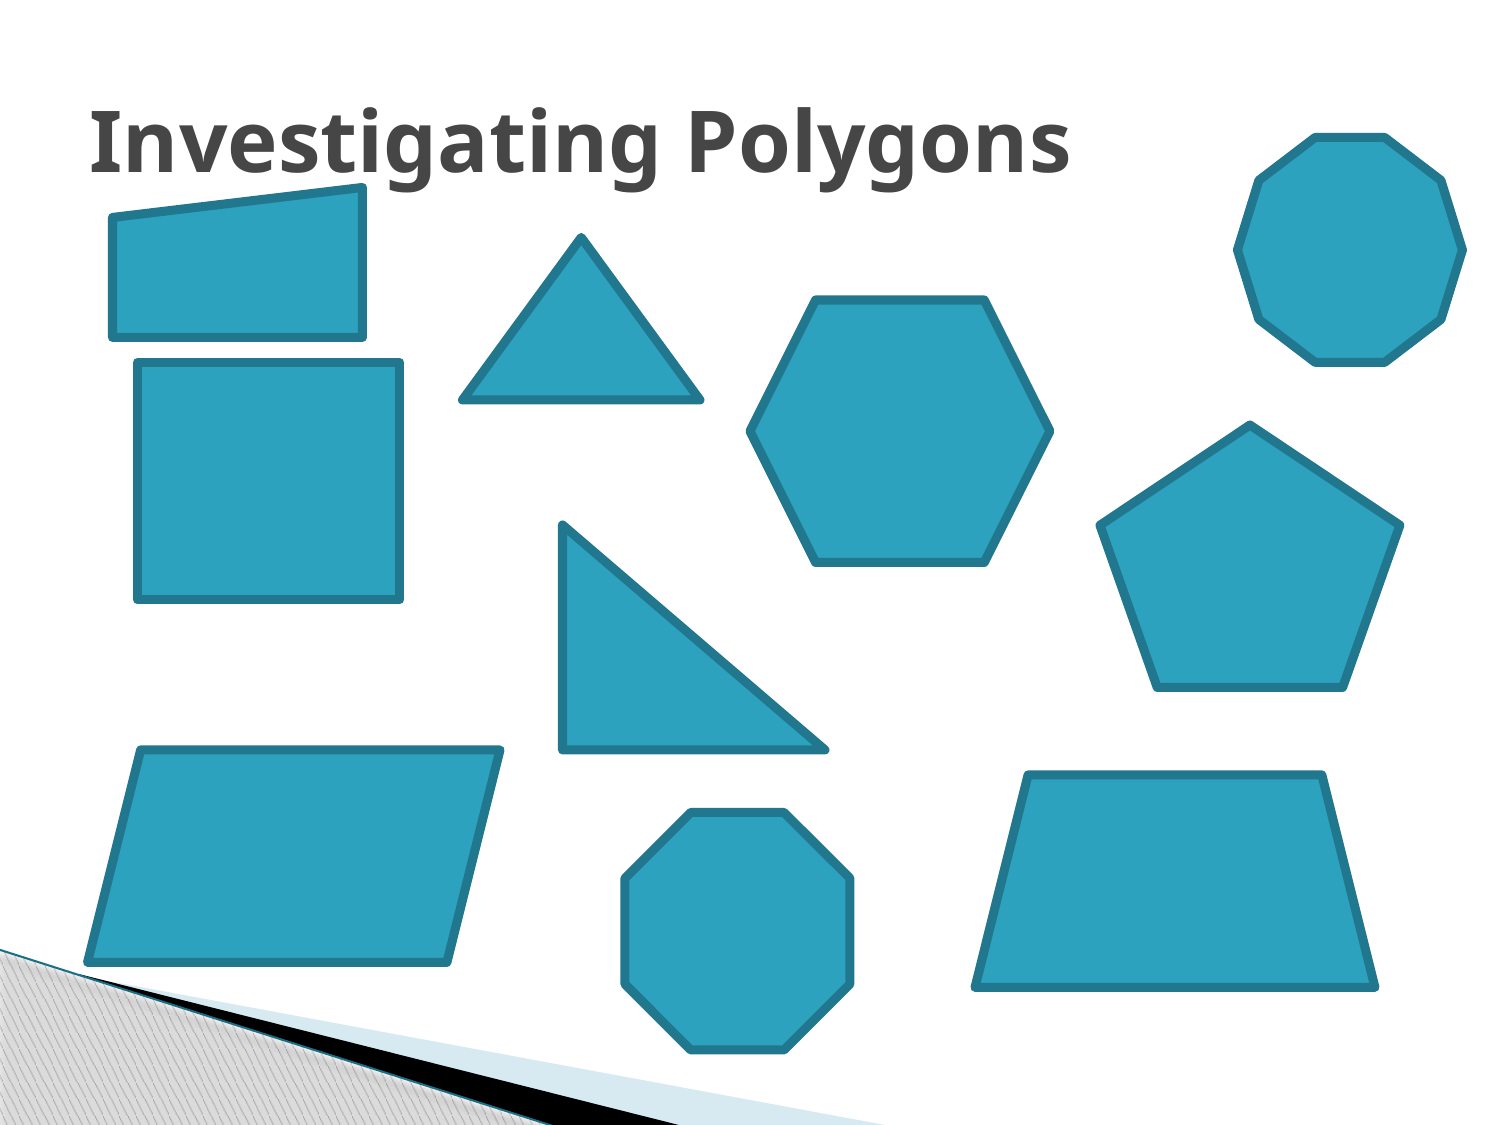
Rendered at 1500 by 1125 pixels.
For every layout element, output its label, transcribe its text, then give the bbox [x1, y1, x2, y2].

text_box [620, 807, 855, 1055]
text_box [457, 232, 705, 405]
text_box [557, 520, 830, 755]
text_box [107, 182, 367, 342]
text_box [133, 358, 404, 604]
text_box [970, 770, 1380, 992]
text_box [745, 295, 1054, 567]
text_box [83, 745, 505, 967]
text_box [1095, 420, 1405, 692]
title Investigating Polygons [75, 45, 1425, 233]
text_box [1233, 132, 1467, 367]
